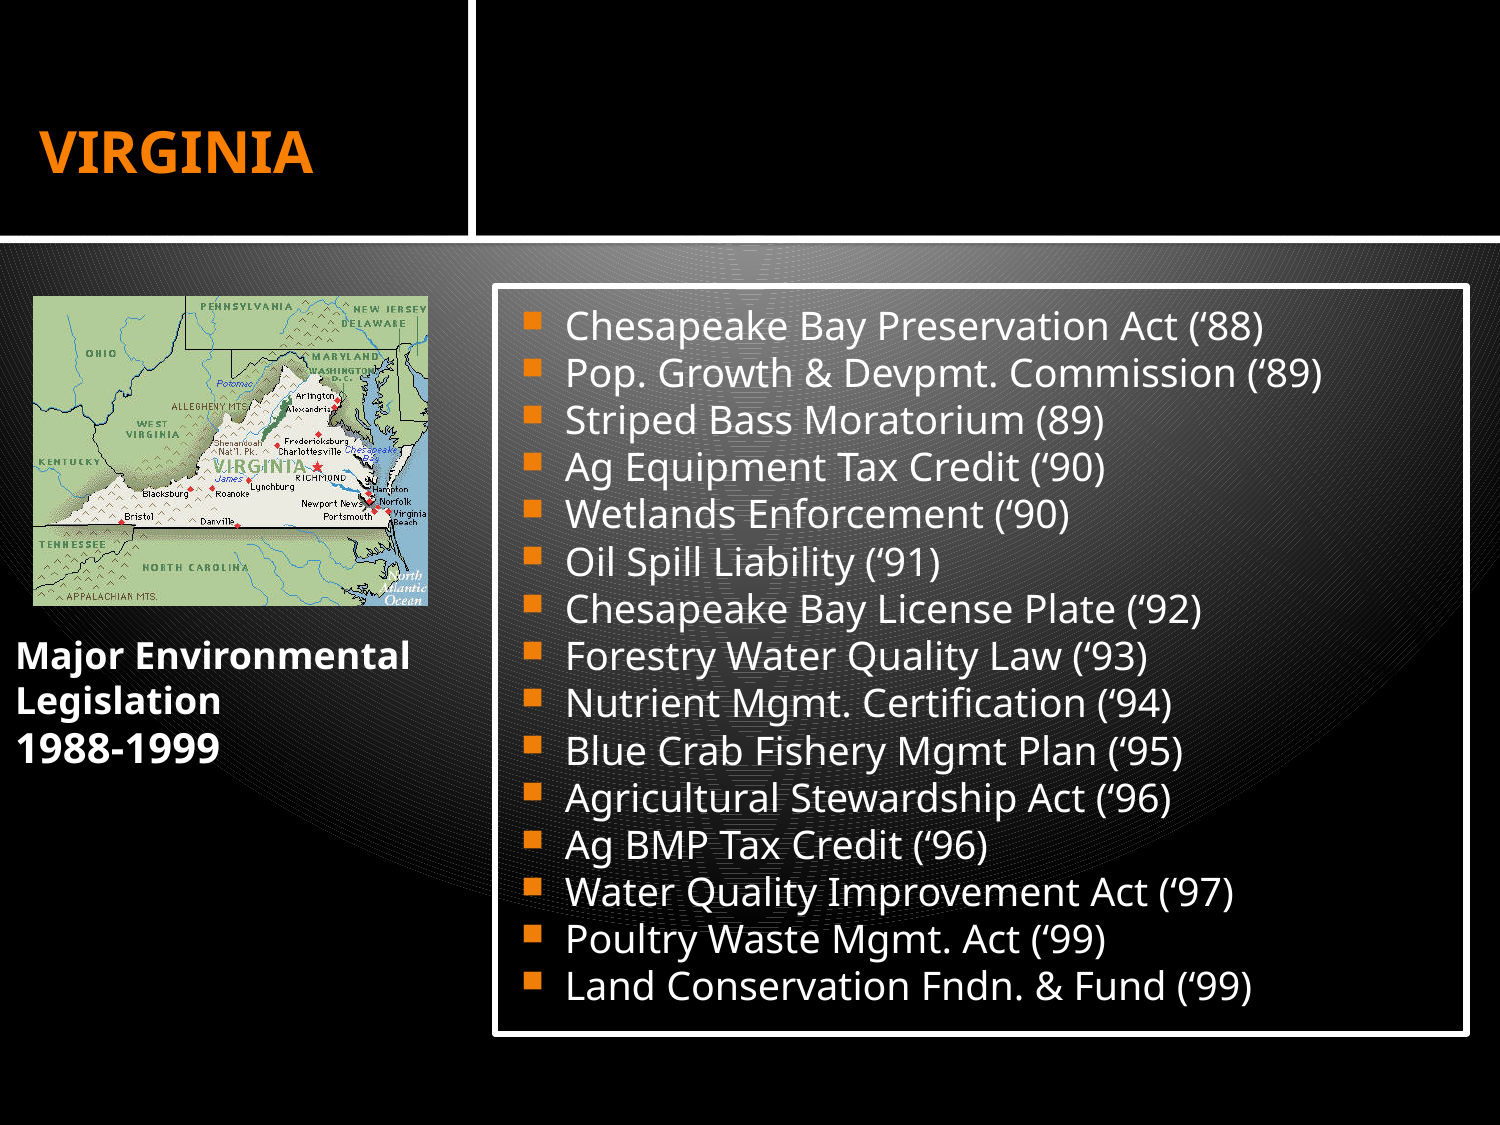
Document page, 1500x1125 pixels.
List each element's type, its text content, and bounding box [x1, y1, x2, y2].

text_box Major Environmental Legislation 1988-1999 [0, 624, 436, 780]
title VIRGINIA [27, 24, 442, 186]
list Chesapeake Bay Preservation Act (‘88) Pop. Growth & Devpmt. Commission (‘89) Striped Bass Moratorium (89) Ag Equipment Tax Credit (‘90) Wetlands Enforcement (‘90) Oil Spill Liability (‘91) Chesapeake Bay License Plate (‘92) Forestry Water Quality Law (‘93) Nutrient Mgmt. Certification (‘94) Blue Crab Fishery Mgmt Plan (‘95) Agricultural Stewardship Act (‘96) Ag BMP Tax Credit (‘96) Water Quality Improvement Act (‘97) Poultry Waste Mgmt. Act (‘99) Land Conservation Fndn. & Fund (‘99) [495, 285, 1467, 1034]
picture [33, 296, 428, 606]
